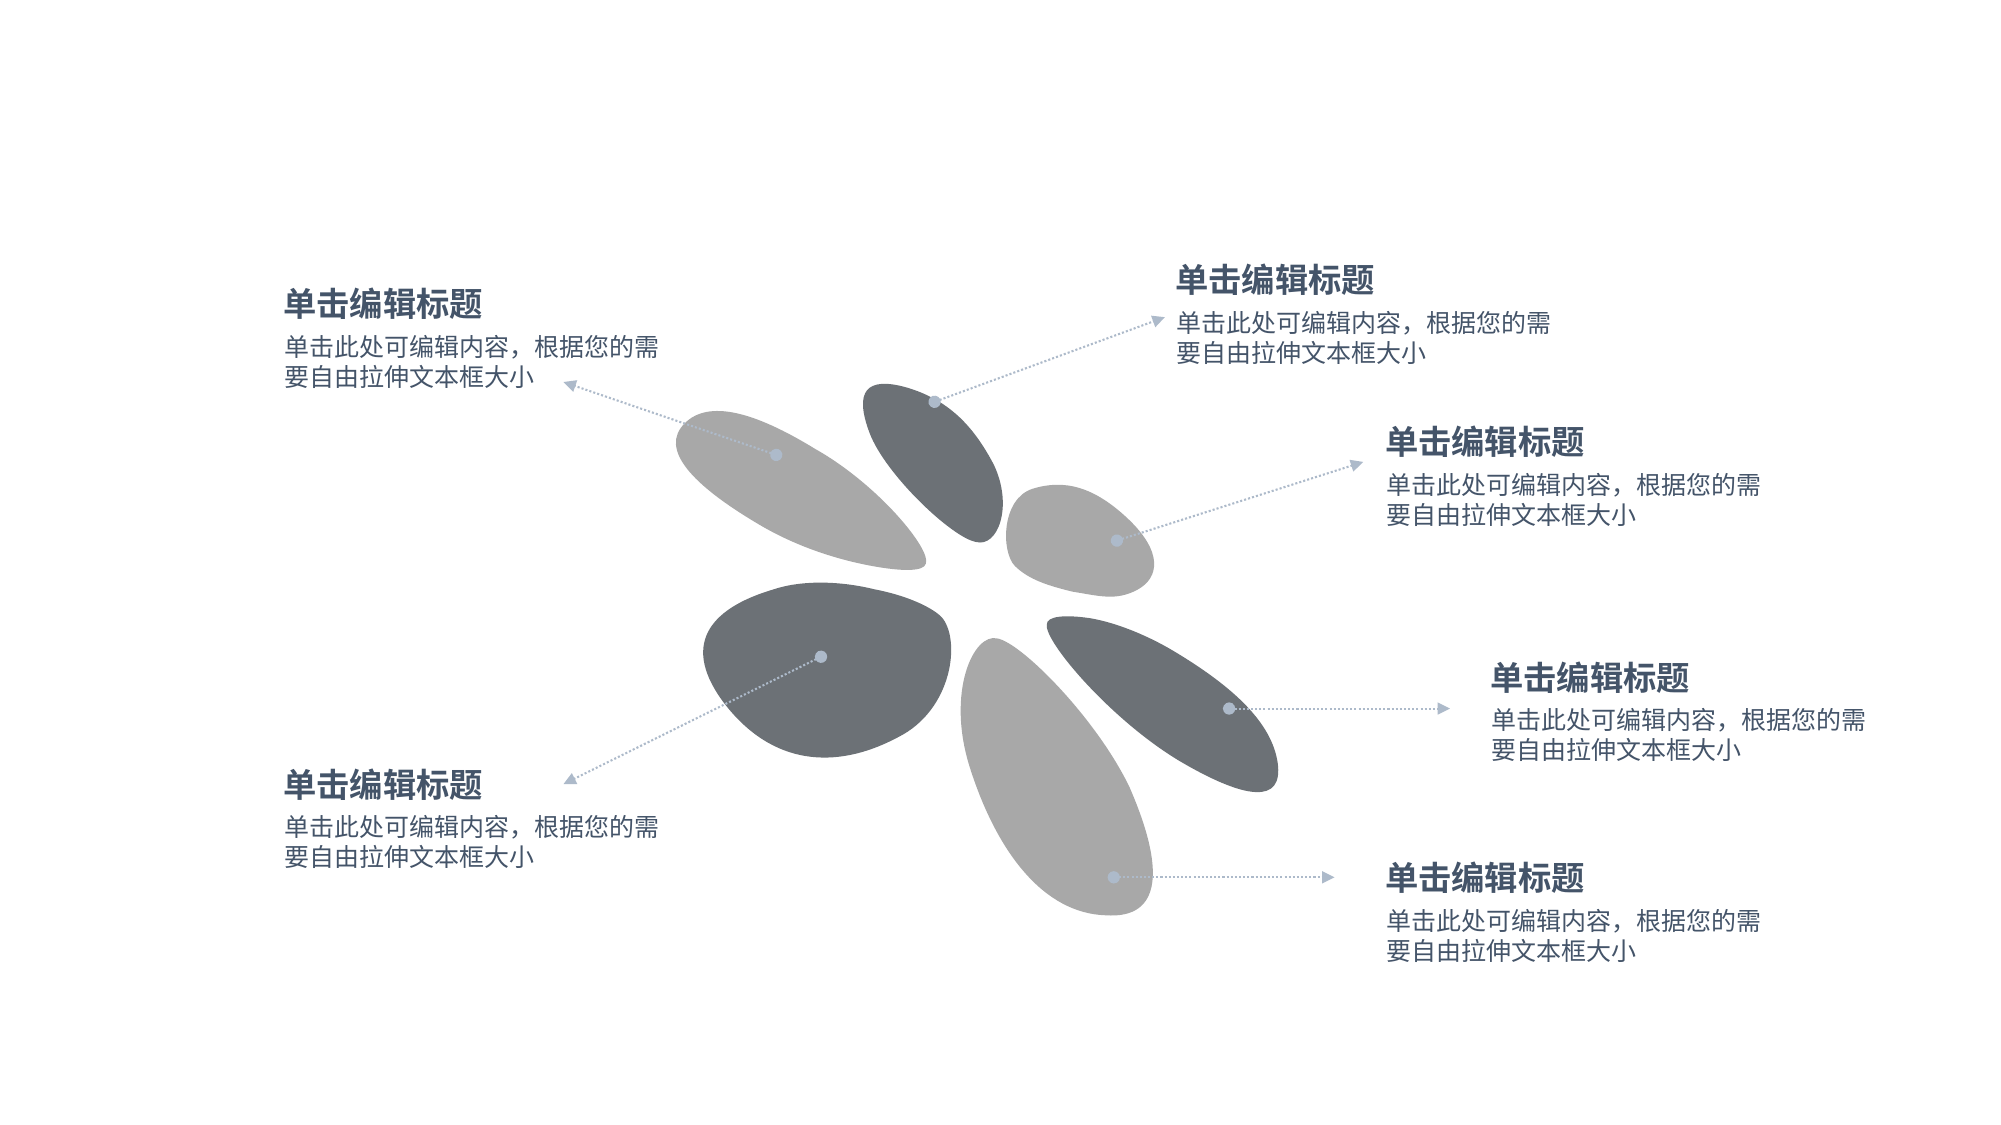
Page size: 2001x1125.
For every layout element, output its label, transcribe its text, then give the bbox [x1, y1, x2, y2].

text_box 单击此处可编辑内容，根据您的需要自由拉伸文本框大小 [1386, 469, 1770, 530]
text_box 单击编辑标题 [1385, 421, 1596, 462]
text_box [703, 582, 952, 758]
text_box 单击编辑标题 [1175, 259, 1386, 300]
text_box 单击编辑标题 [283, 282, 494, 323]
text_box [1116, 461, 1364, 541]
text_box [934, 316, 1166, 403]
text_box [563, 381, 777, 456]
text_box [1006, 484, 1155, 597]
text_box [863, 383, 1003, 543]
text_box 单击此处可编辑内容，根据您的需要自由拉伸文本框大小 [284, 331, 668, 392]
text_box 单击此处可编辑内容，根据您的需要自由拉伸文本框大小 [284, 811, 668, 872]
text_box 单击此处可编辑内容，根据您的需要自由拉伸文本框大小 [1386, 905, 1770, 966]
text_box 单击编辑标题 [283, 763, 494, 804]
text_box 单击此处可编辑内容，根据您的需要自由拉伸文本框大小 [1491, 704, 1875, 765]
text_box [683, 429, 927, 570]
text_box [1046, 616, 1279, 793]
text_box 单击编辑标题 [1385, 857, 1596, 898]
text_box [960, 638, 1153, 916]
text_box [563, 656, 822, 785]
text_box 单击此处可编辑内容，根据您的需要自由拉伸文本框大小 [1176, 307, 1560, 368]
text_box 单击编辑标题 [1490, 656, 1701, 697]
